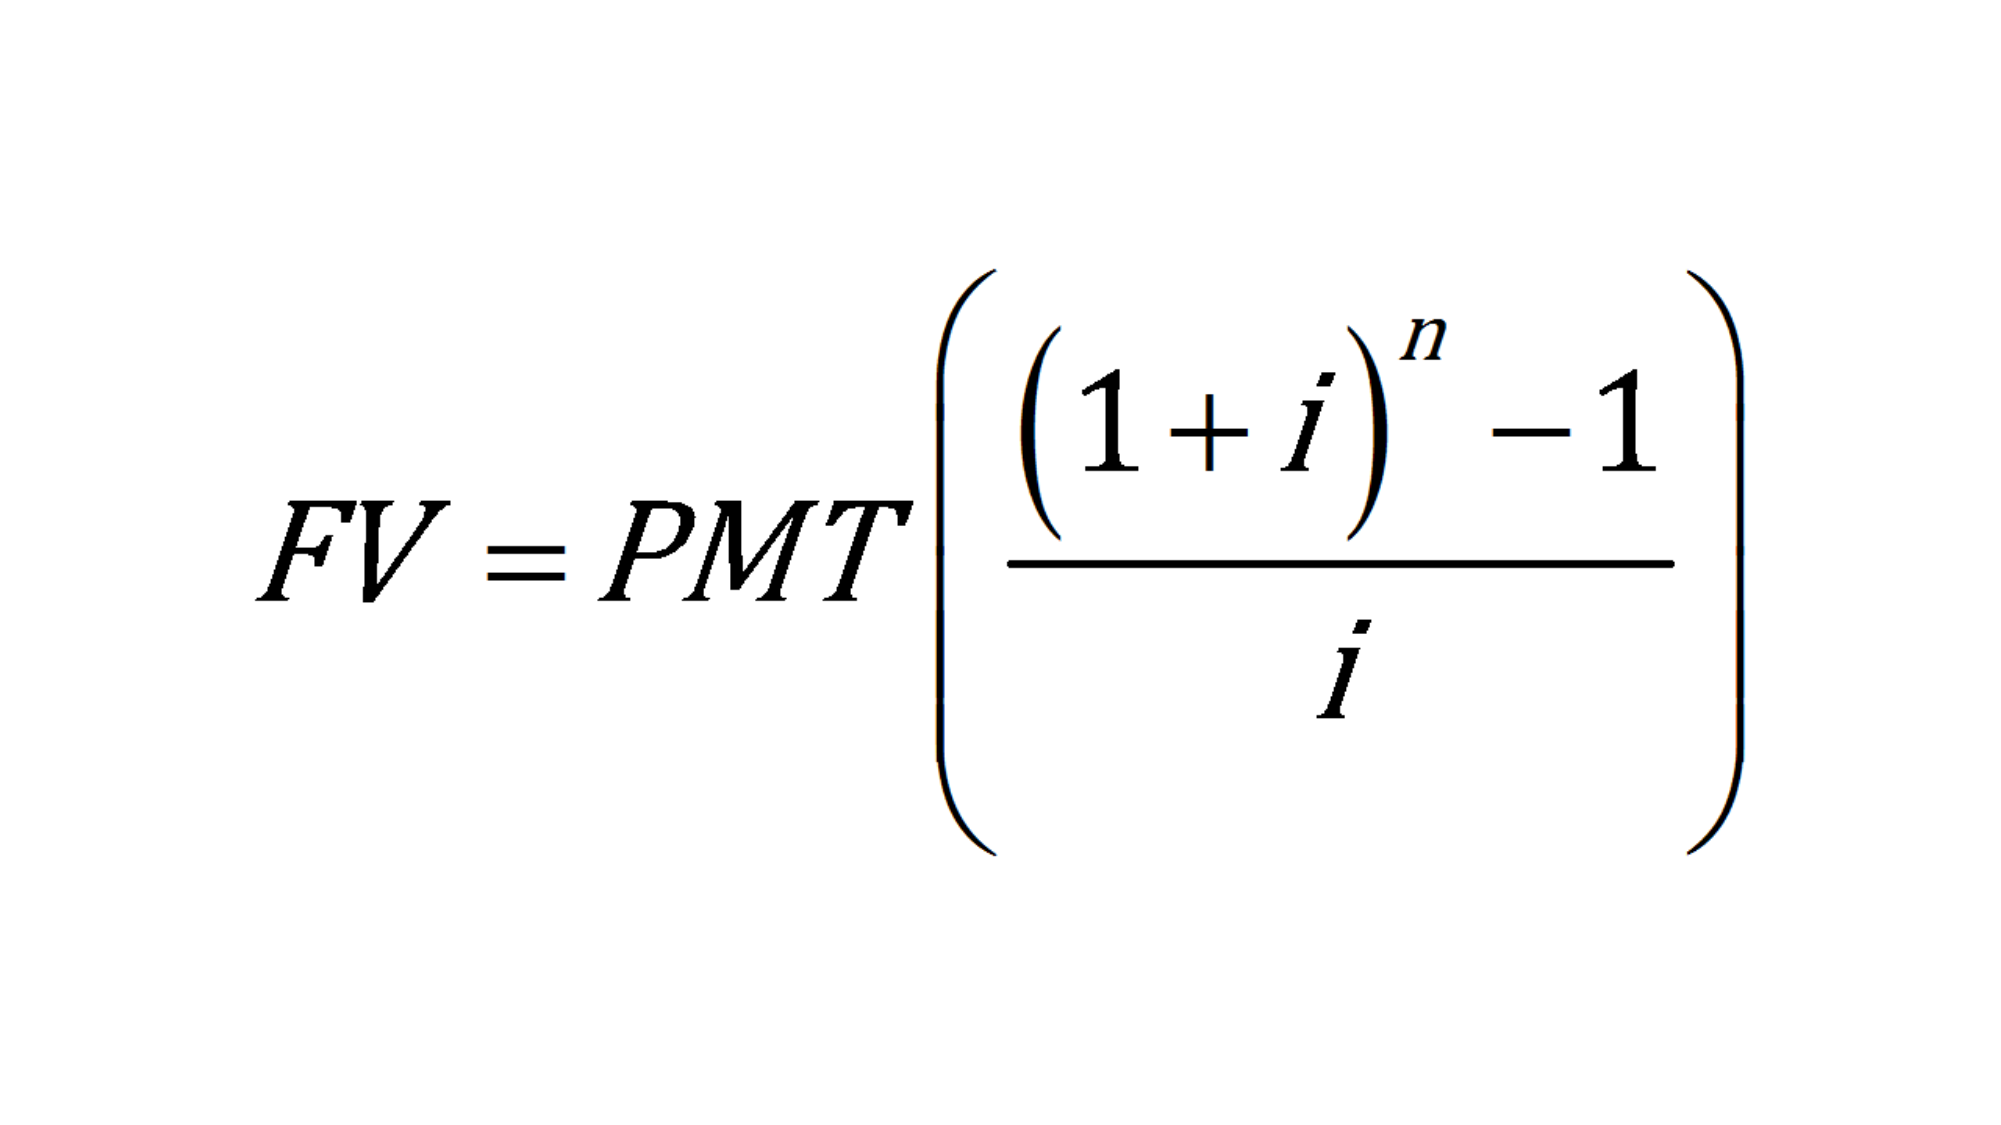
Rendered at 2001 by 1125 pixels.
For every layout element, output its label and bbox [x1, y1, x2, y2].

picture [235, 238, 1764, 886]
